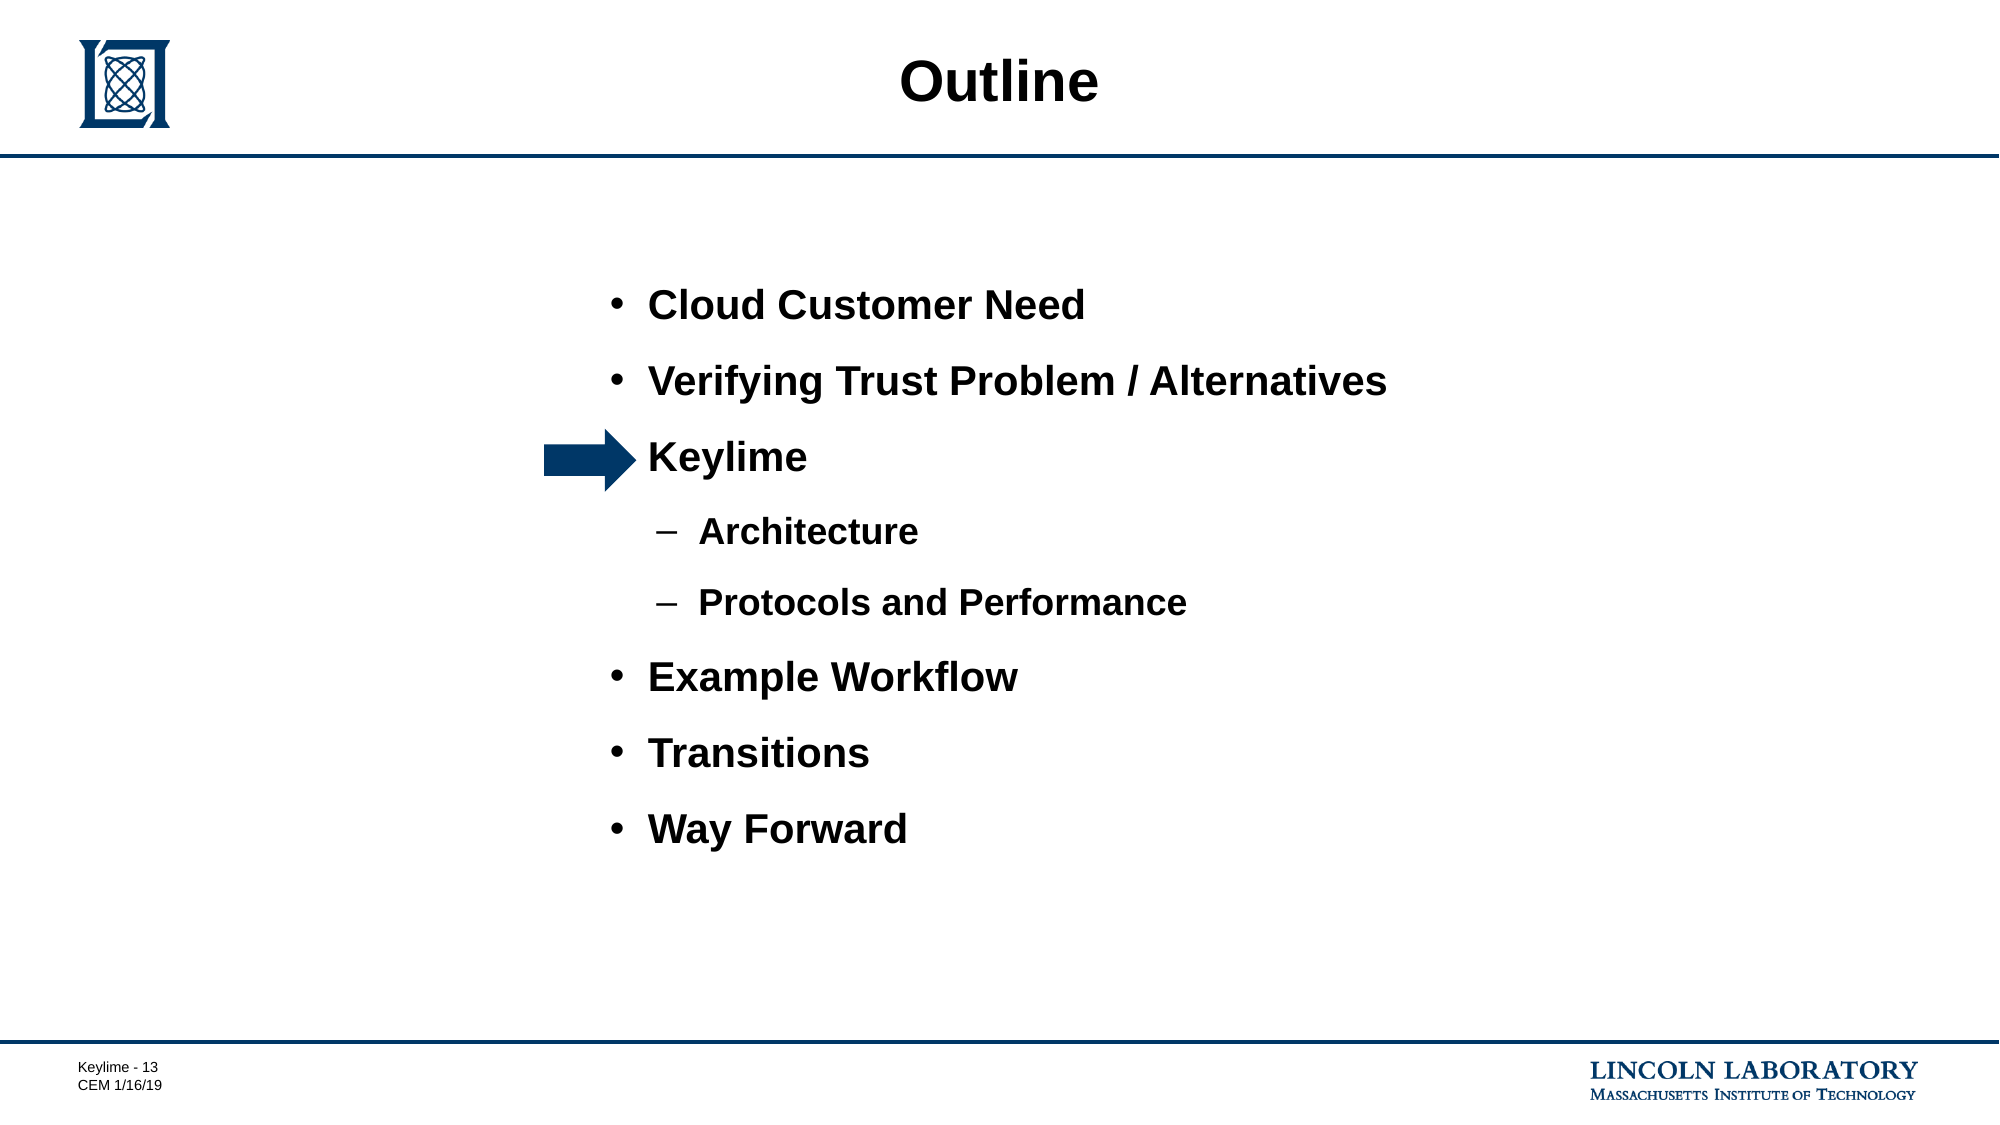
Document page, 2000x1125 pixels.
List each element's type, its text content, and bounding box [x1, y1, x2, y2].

picture [79, 40, 170, 128]
picture [1588, 1061, 1918, 1100]
text_box [544, 428, 637, 492]
list Cloud Customer Need Verifying Trust Problem / Alternatives Keylime Architecture Protocols and Performance Example Workflow Transitions Way Forward [103, 275, 1895, 1005]
title Outline [205, 16, 1794, 151]
